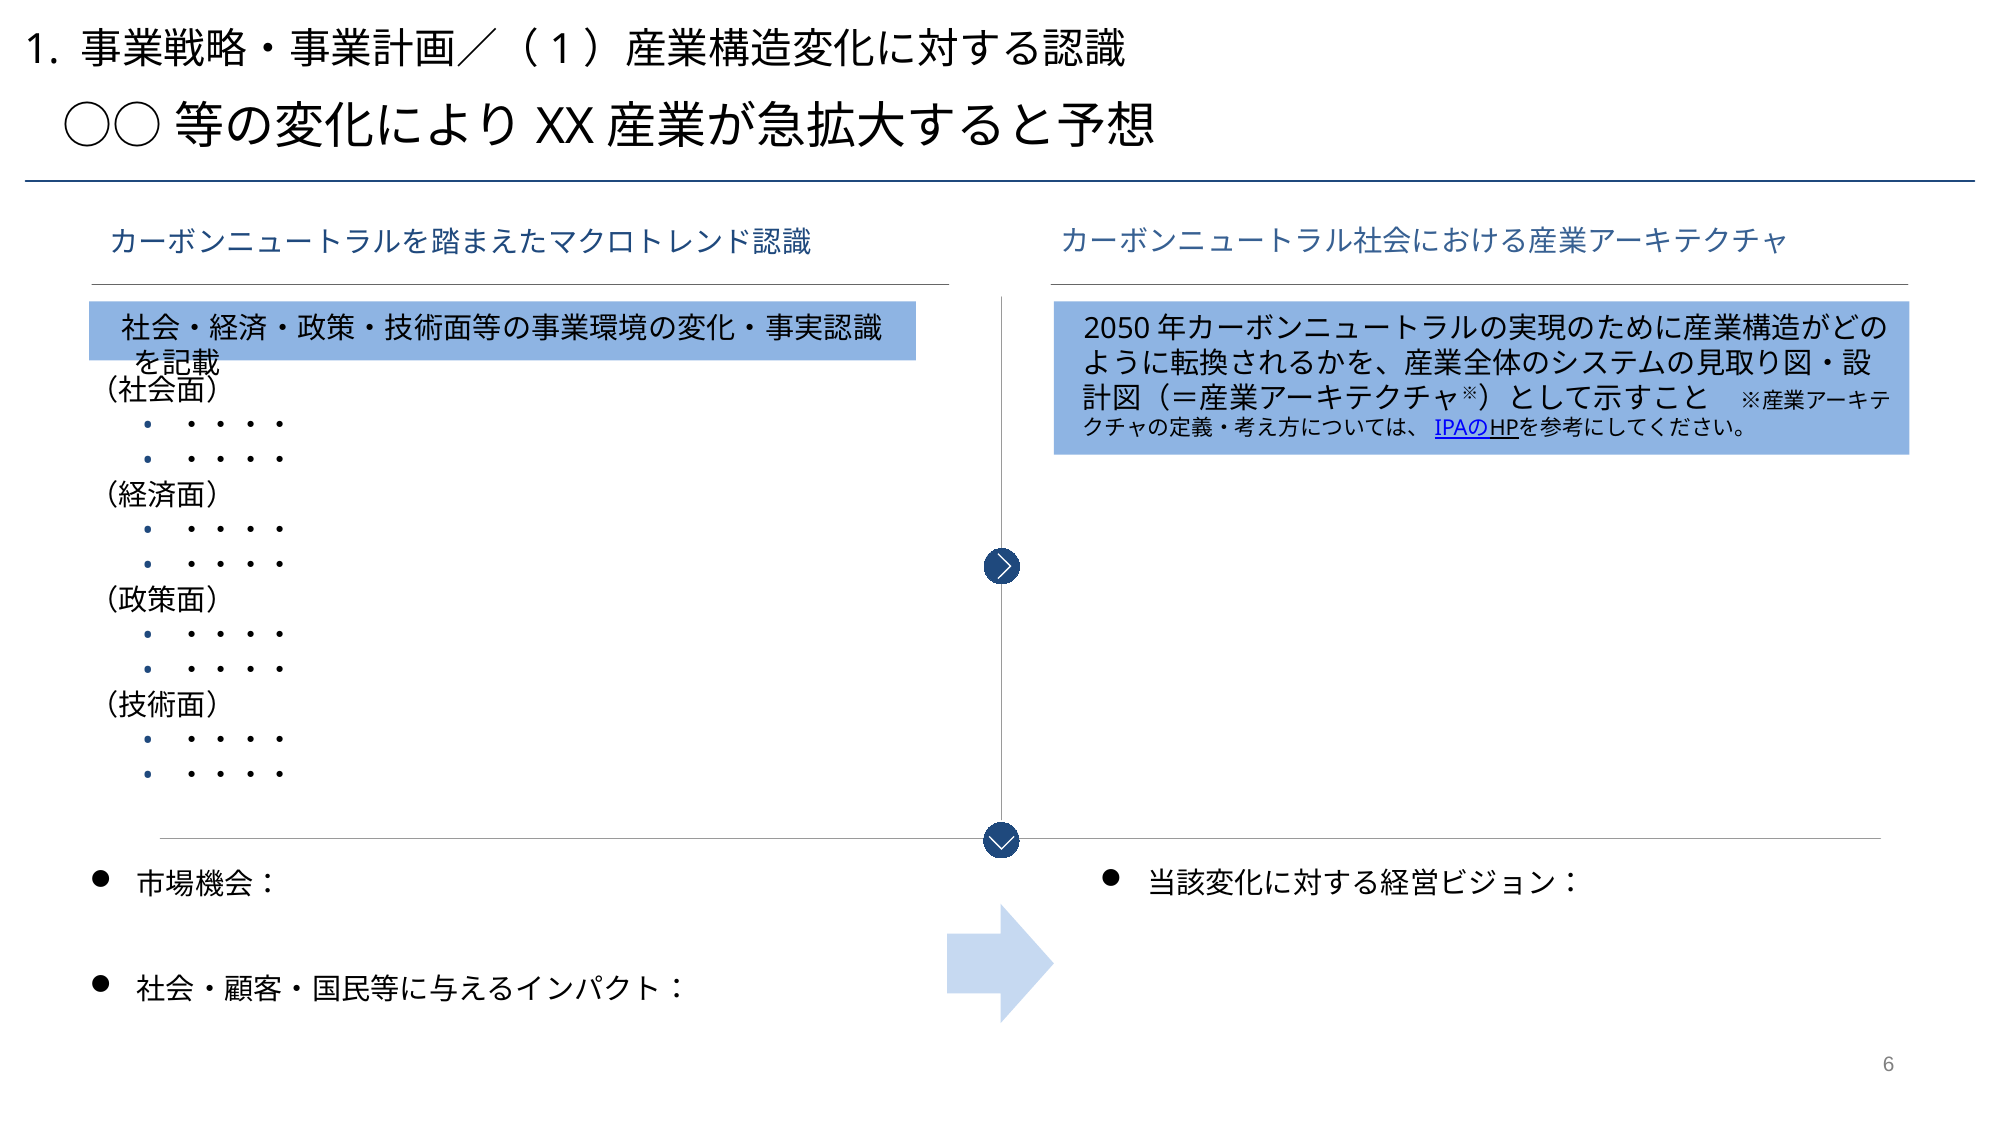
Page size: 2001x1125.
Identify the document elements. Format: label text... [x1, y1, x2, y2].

text_box [946, 902, 1055, 1025]
text_box 市場機会： 社会・顧客・国民等に与えるインパクト： [89, 857, 923, 1083]
text_box 当該変化に対する経営ビジョン： [1099, 856, 1662, 1051]
text_box （社会面） ・・・・ ・・・・ （経済面） ・・・・ ・・・・ （政策面） ・・・・ ・・・・ （技術面） ・・・・ ・・・・ [88, 363, 923, 743]
text_box 2050年カーボンニュートラルの実現のために産業構造がどのように転換されるかを、産業全体のシステムの見取り図・設計図（＝産業アーキテクチャ※）として示すこと ※産業アーキテクチャの定義・考え方については、IPAのHPを参考にしてください。 [1053, 301, 1910, 455]
text_box カーボンニュートラルを踏まえたマクロトレンド認識 [93, 211, 943, 270]
text_box カーボンニュートラル社会における産業アーキテクチャ [1045, 210, 1819, 269]
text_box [983, 822, 1020, 859]
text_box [983, 296, 1020, 820]
text_box 1. 事業戦略・事業計画／（1）産業構造変化に対する認識 [24, 28, 1818, 74]
text_box 社会・経済・政策・技術面等の事業環境の変化・事実認識を記載 [88, 301, 917, 361]
text_box ○○等の変化によりXX産業が急拡大すると予想 [62, 100, 1908, 155]
